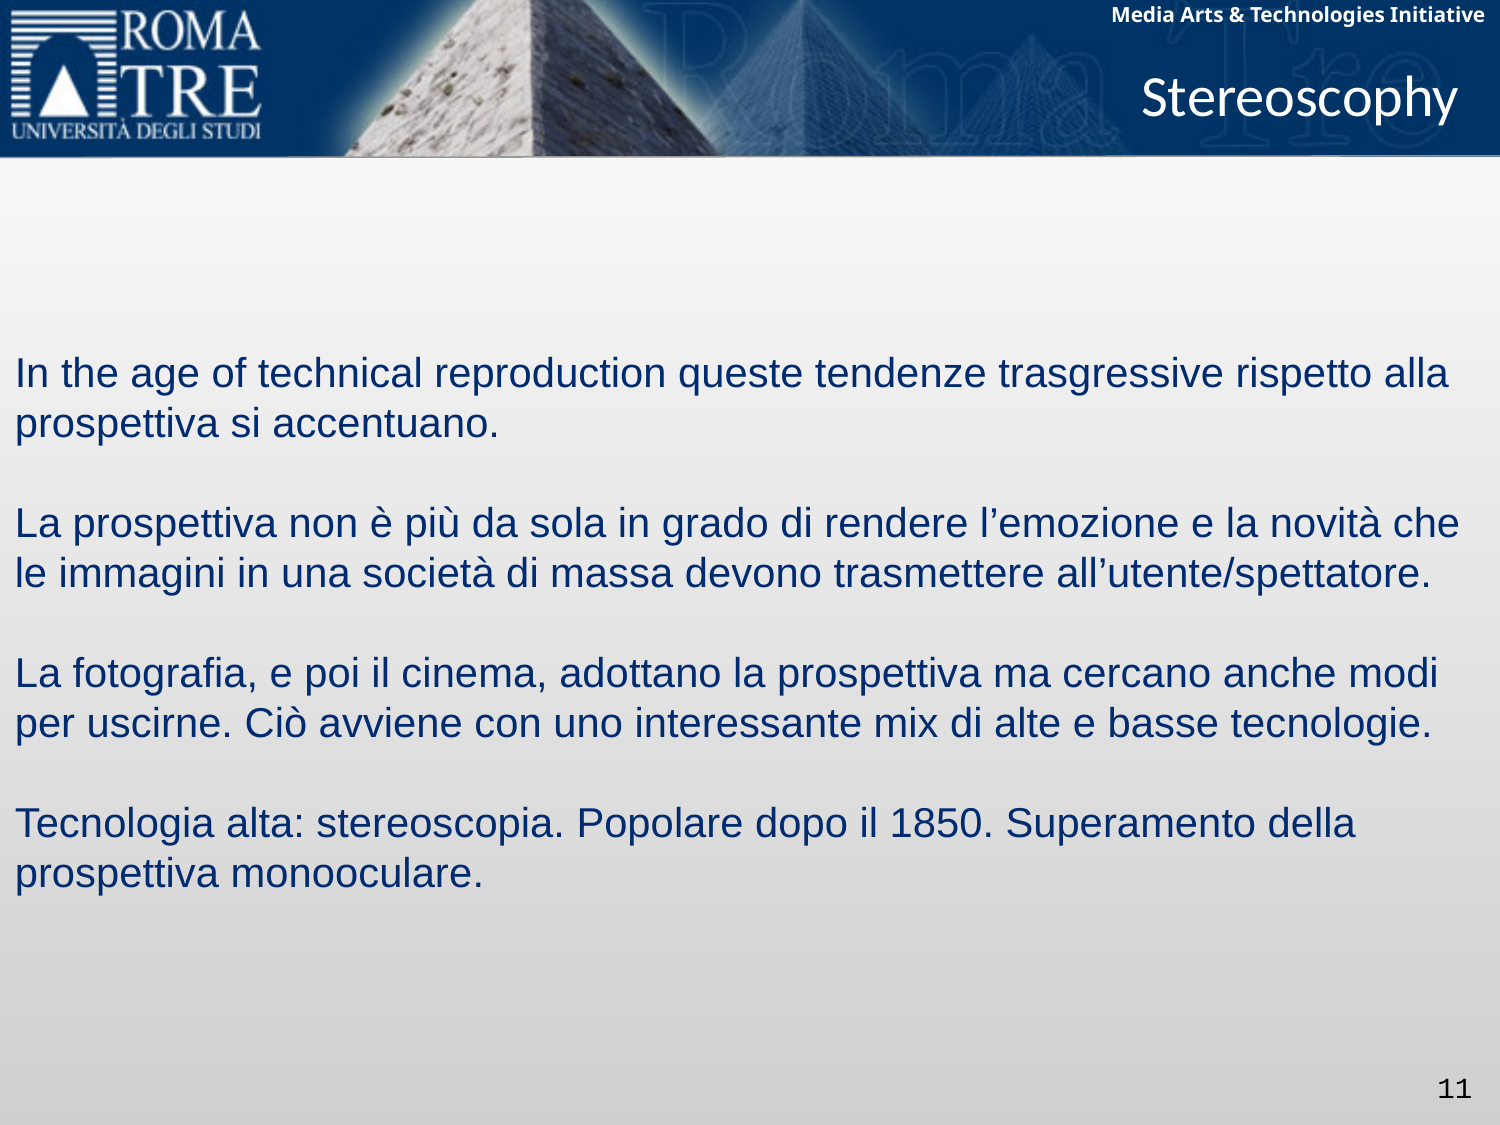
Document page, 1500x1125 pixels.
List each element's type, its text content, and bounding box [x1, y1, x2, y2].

text_box Stereoscophy [1126, 50, 1475, 206]
text_box In the age of technical reproduction queste tendenze trasgressive rispetto alla prospettiva si accentuano. La prospettiva non è più da sola in grado di rendere l’emozione e la novità che le immagini in una società di massa devono trasmettere all’utente/spettatore. La fotografia, e poi il cinema, adottano la prospettiva ma cercano anche modi per uscirne. Ciò avviene con uno interessante mix di alte e basse tecnologie. Tecnologia alta: stereoscopia. Popolare dopo il 1850. Superamento della prospettiva monooculare. [0, 338, 1500, 1004]
picture [0, 0, 1500, 156]
